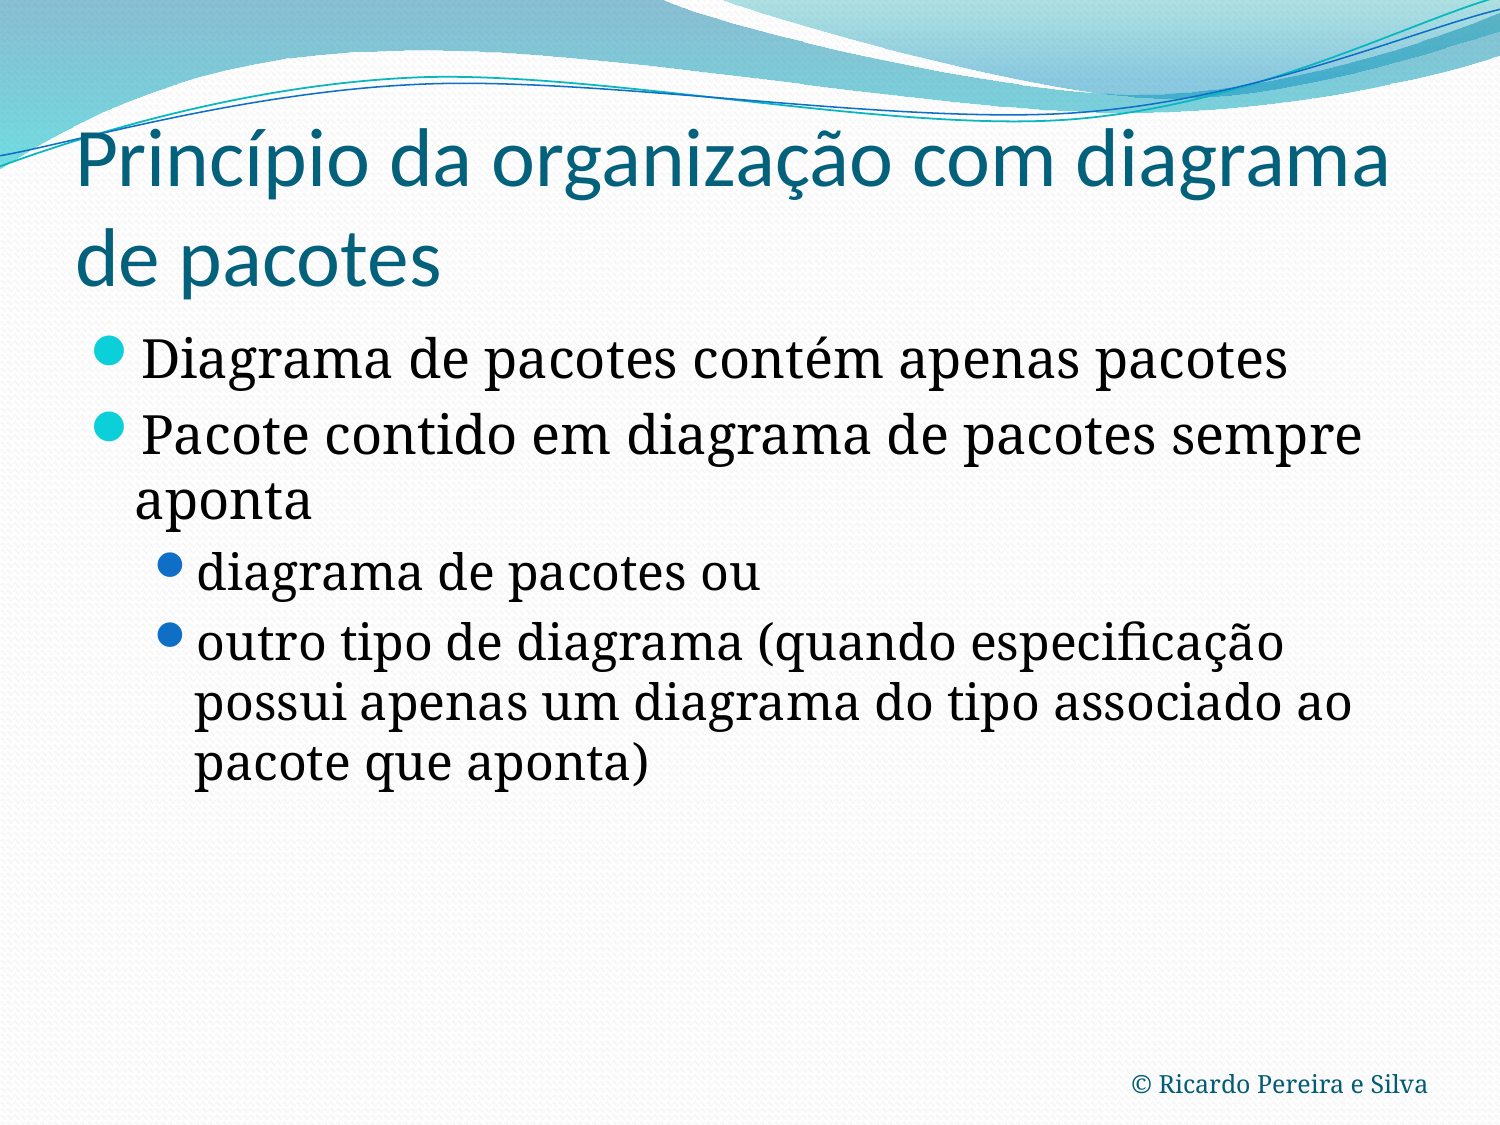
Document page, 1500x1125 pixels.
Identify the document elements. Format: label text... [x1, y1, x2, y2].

list Diagrama de pacotes contém apenas pacotes Pacote contido em diagrama de pacotes sempre aponta diagrama de pacotes ou outro tipo de diagrama (quando especificação possui apenas um diagrama do tipo associado ao pacote que aponta) [75, 317, 1425, 1038]
footer © Ricardo Pereira e Silva [1101, 1042, 1429, 1103]
title Princípio da organização com diagrama de pacotes [75, 115, 1425, 303]
